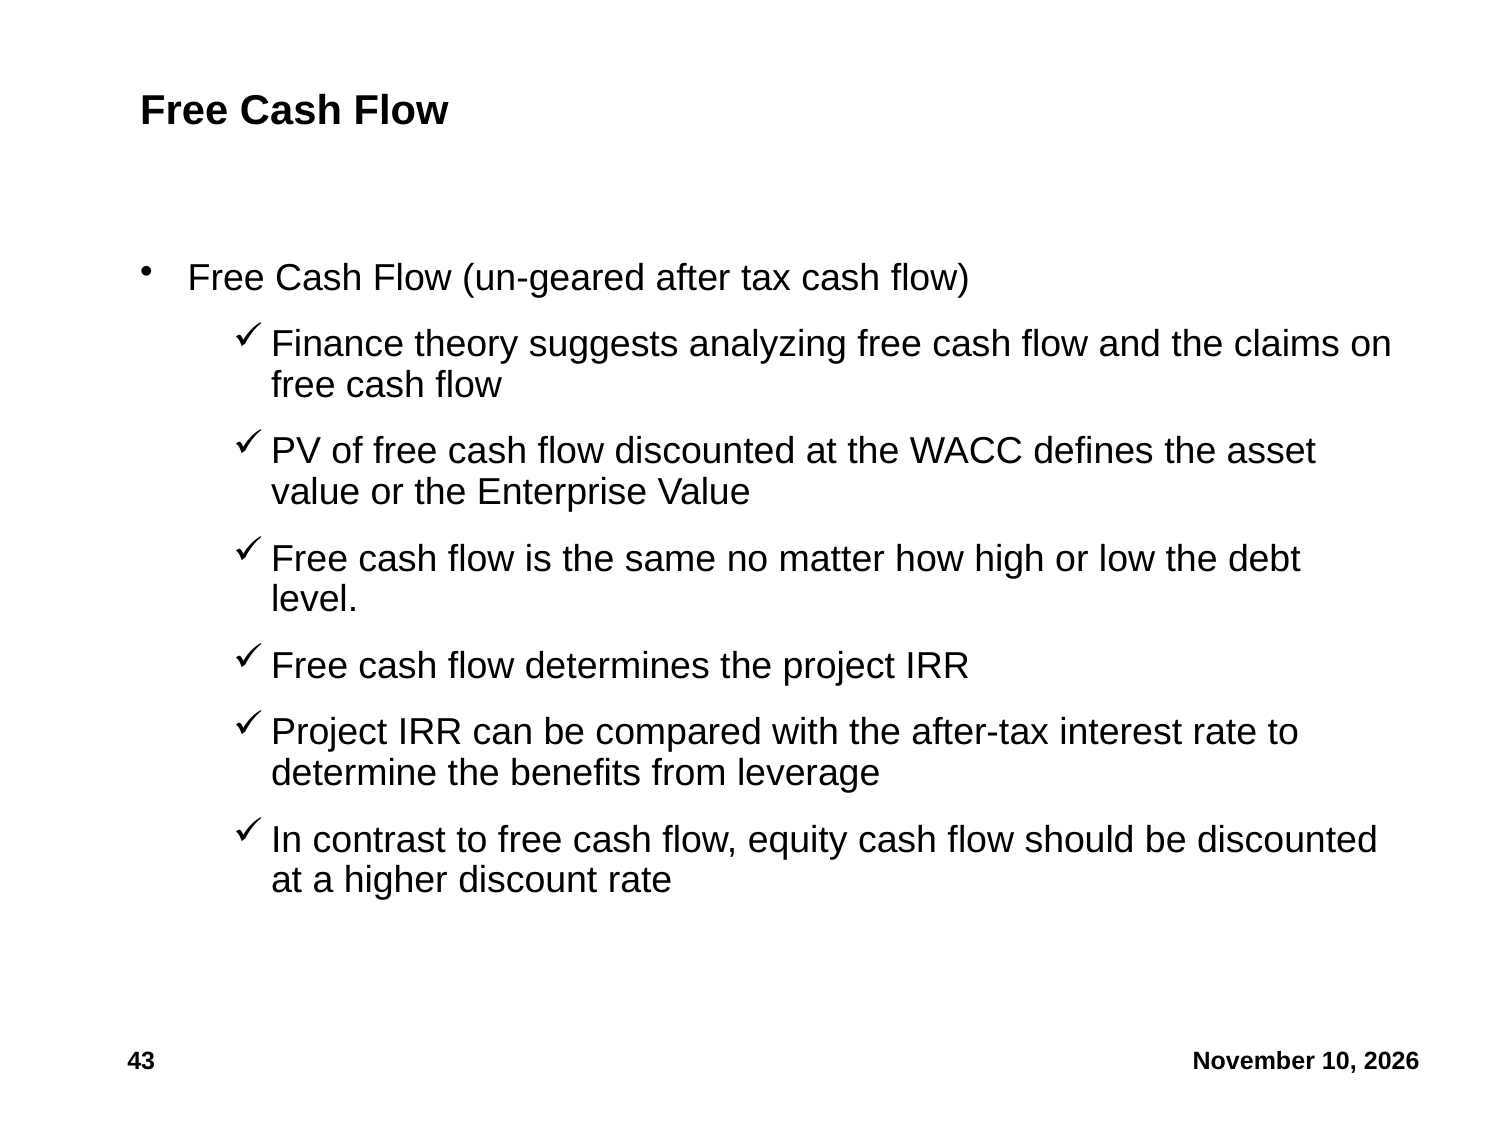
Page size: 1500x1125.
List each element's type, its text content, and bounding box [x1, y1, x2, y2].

title Free Cash Flow [124, 74, 1376, 226]
list Free Cash Flow (un-geared after tax cash flow) Finance theory suggests analyzing free cash flow and the claims on free cash flow PV of free cash flow discounted at the WACC defines the asset value or the Enterprise Value Free cash flow is the same no matter how high or low the debt level. Free cash flow determines the project IRR Project IRR can be compared with the after-tax interest rate to determine the benefits from leverage In contrast to free cash flow, equity cash flow should be discounted at a higher discount rate [124, 249, 1413, 1001]
